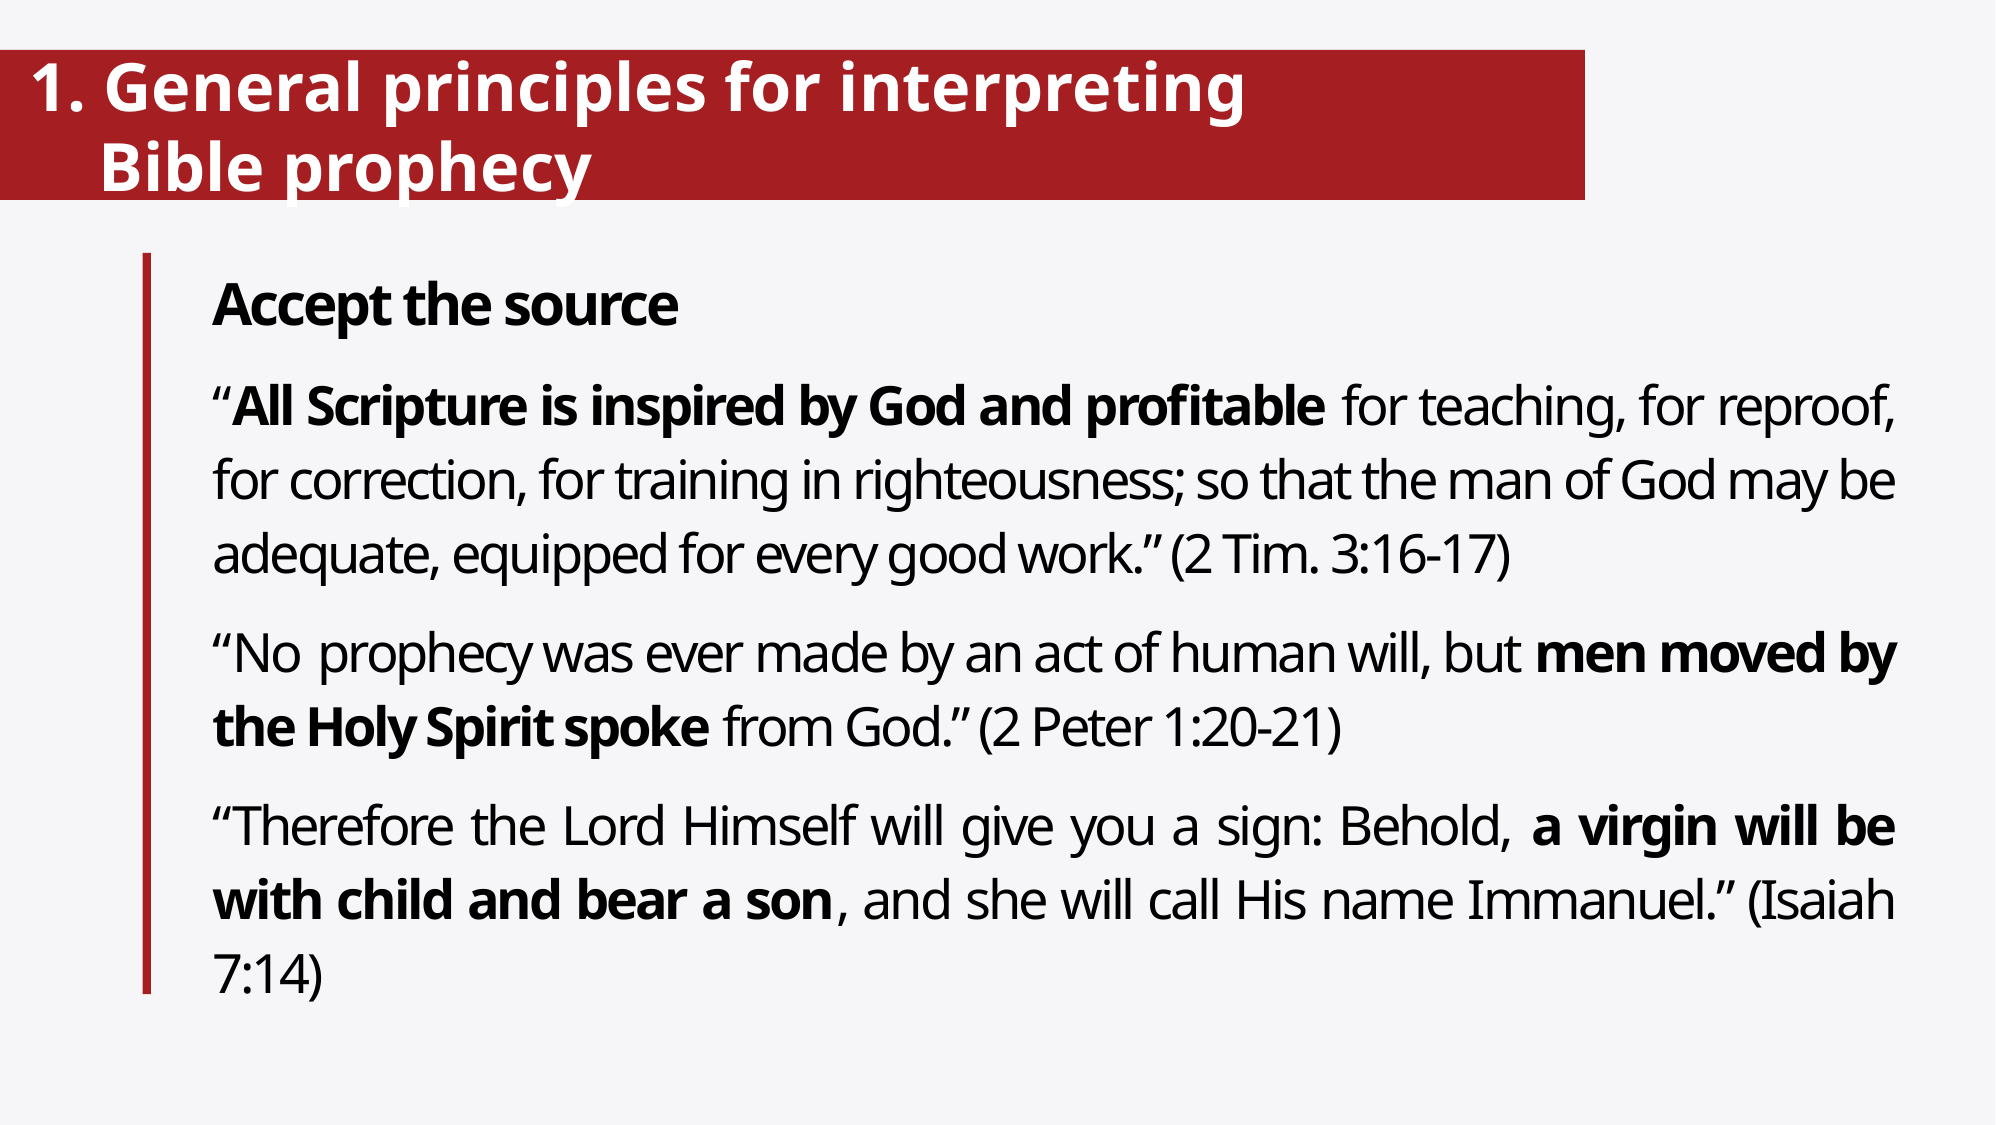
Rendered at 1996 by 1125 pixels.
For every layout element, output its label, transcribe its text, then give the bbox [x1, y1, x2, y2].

subtitle Accept the source “All Scripture is inspired by God and profitable for teaching, for reproof, for correction, for training in righteousness; so that the man of God may be adequate, equipped for every good work.” (2 Tim. 3:16-17) “No prophecy was ever made by an act of human will, but men moved by the Holy Spirit spoke from God.” (2 Peter 1:20-21) “Therefore the Lord Himself will give you a sign: Behold, a virgin will be with child and bear a son, and she will call His name Immanuel.” (Isaiah 7:14) [197, 249, 1910, 1000]
title 1. General principles for interpreting Bible prophecy [14, 62, 1810, 188]
